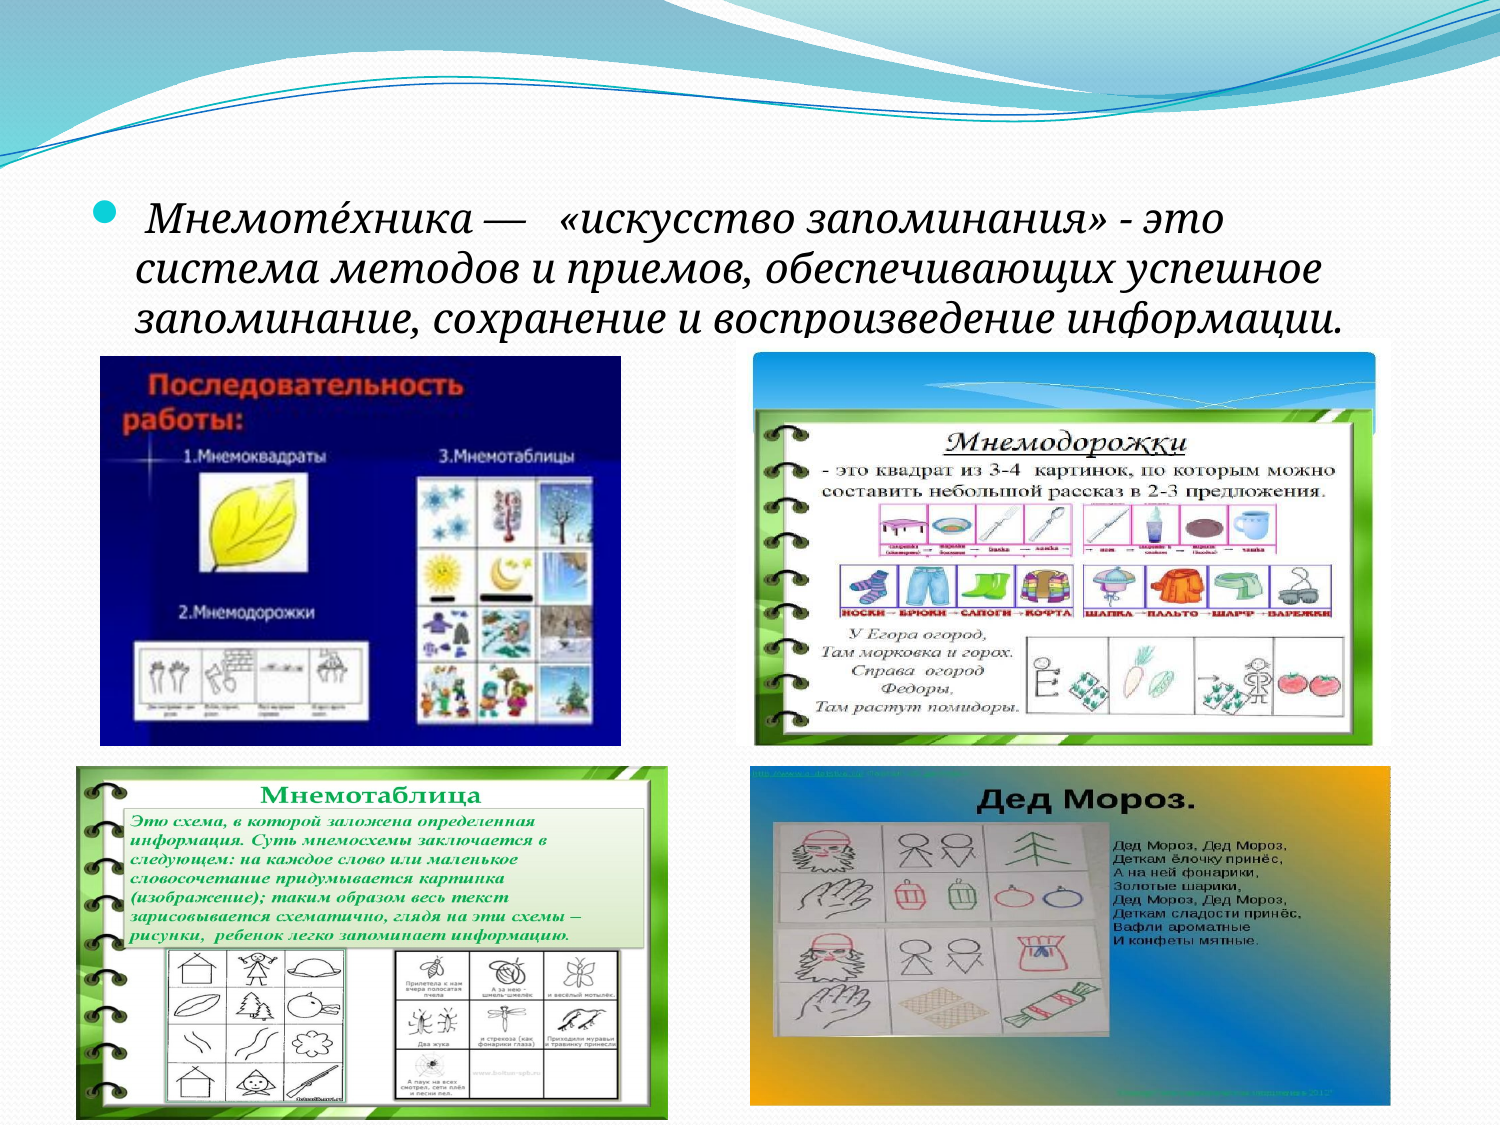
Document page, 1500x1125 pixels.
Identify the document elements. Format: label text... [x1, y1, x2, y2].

picture [100, 356, 621, 746]
picture [749, 766, 1391, 1107]
picture [735, 337, 1391, 746]
picture [749, 766, 815, 773]
picture [76, 766, 668, 1120]
list Мнемоте́хника — «искусство запоминания» - это система методов и приемов, обеспечивающих успешное запоминание, сохранение и воспроизведение информации. [75, 184, 1425, 1038]
